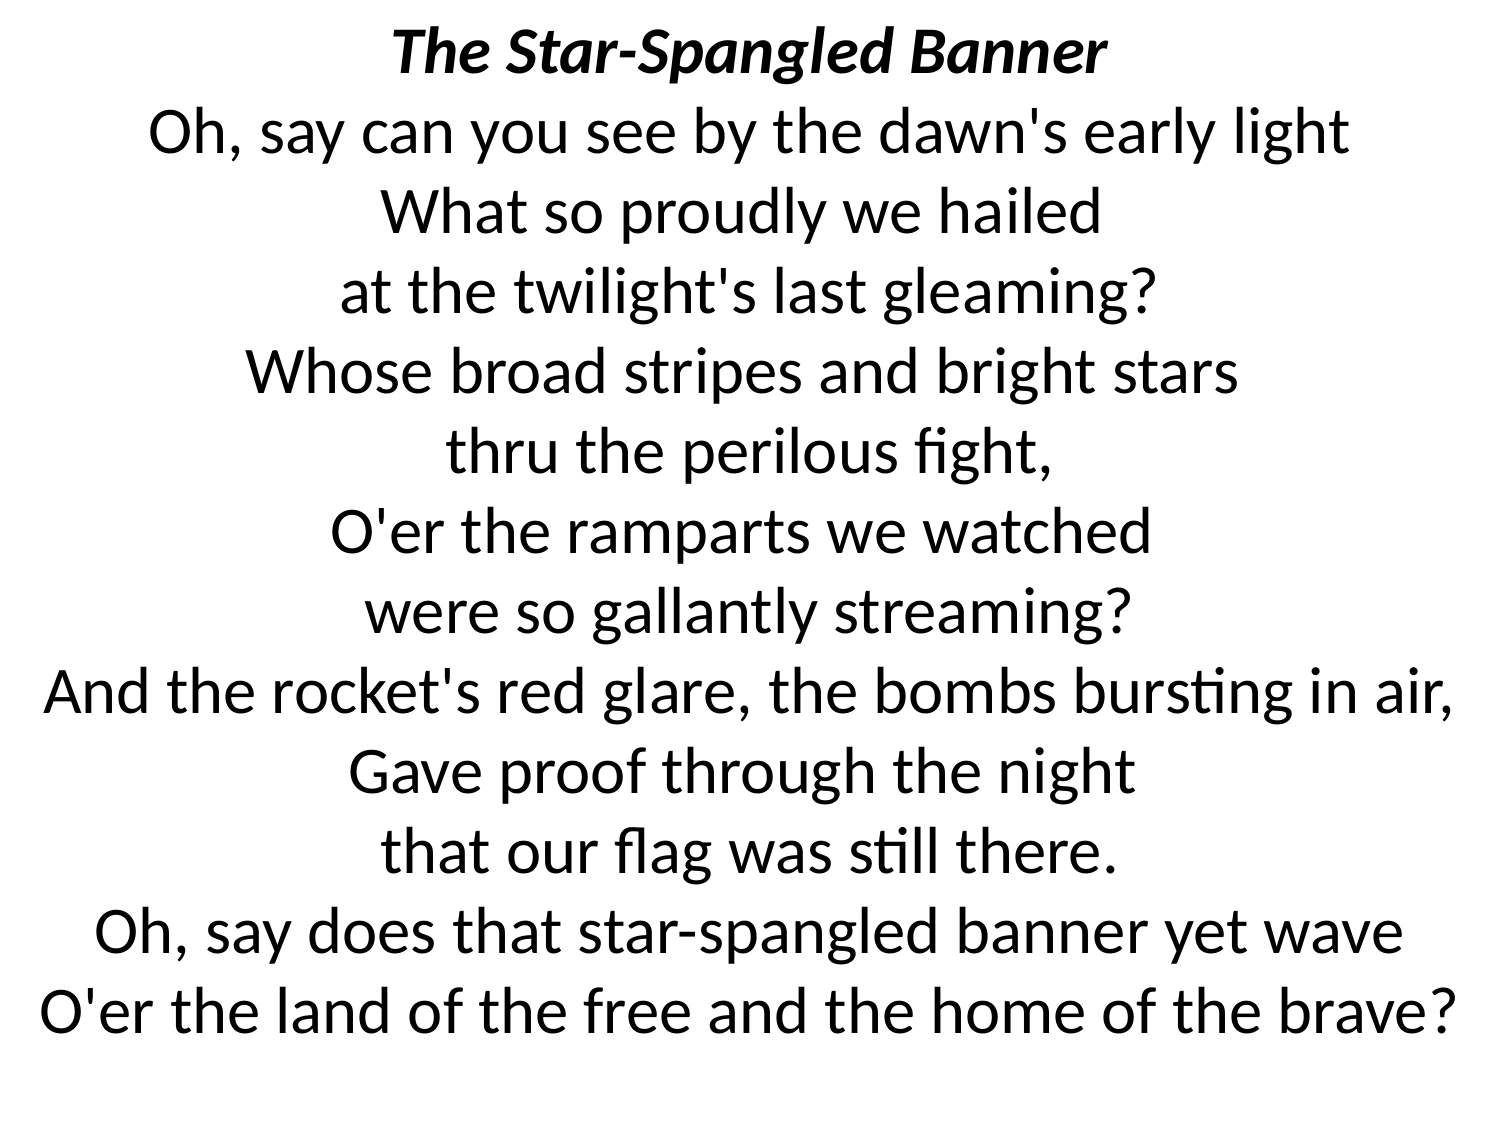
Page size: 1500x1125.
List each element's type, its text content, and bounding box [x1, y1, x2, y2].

text_box The Star-Spangled Banner Oh, say can you see by the dawn's early light What so proudly we hailed at the twilight's last gleaming? Whose broad stripes and bright stars thru the perilous fight, O'er the ramparts we watched were so gallantly streaming? And the rocket's red glare, the bombs bursting in air, Gave proof through the night that our flag was still there. Oh, say does that star-spangled banner yet wave O'er the land of the free and the home of the brave? [0, 0, 1500, 1125]
